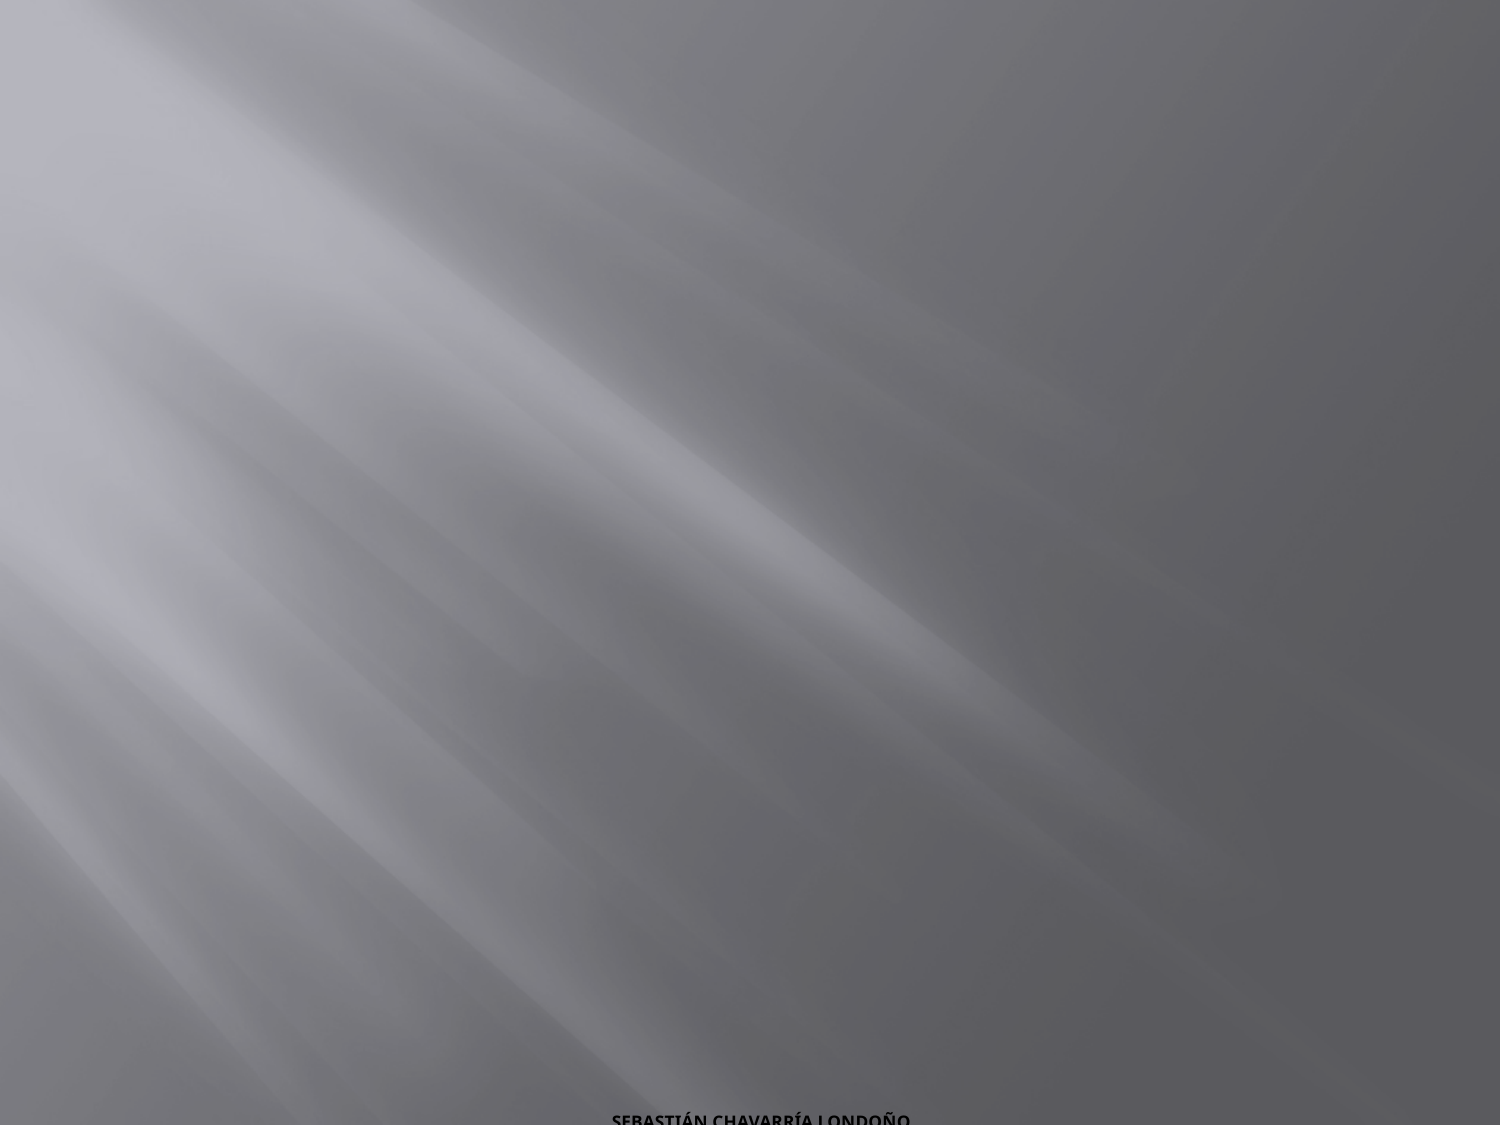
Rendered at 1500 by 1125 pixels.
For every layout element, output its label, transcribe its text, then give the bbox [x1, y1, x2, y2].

title Sebastián Chavarría Londoño 10 – 2 hardware: el modem I.E. Gabriel garcia marquez docente: gloria Cecilia febrero 9/2012 [123, 1105, 1399, 1125]
